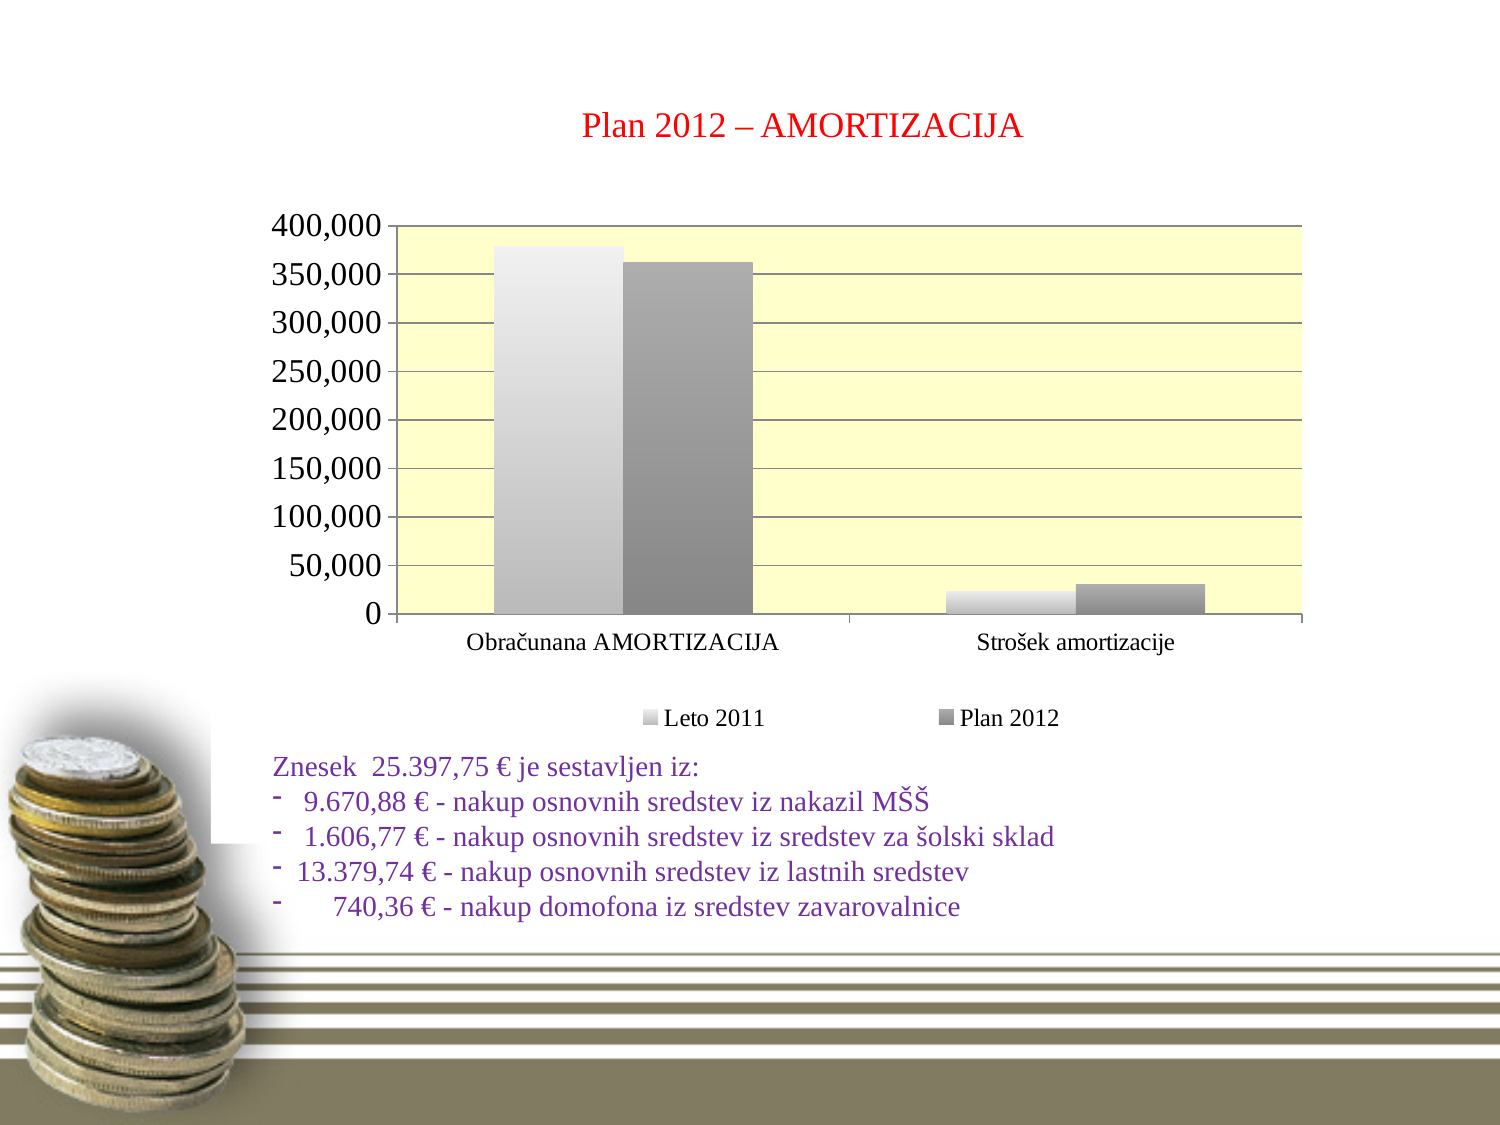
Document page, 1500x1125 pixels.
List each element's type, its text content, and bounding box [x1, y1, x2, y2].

title Plan 2012 – AMORTIZACIJA [234, 93, 1388, 162]
picture [0, 0, 1500, 1125]
chart [210, 163, 1407, 844]
text_box Znesek 25.397,75 € je sestavljen iz: 9.670,88 € - nakup osnovnih sredstev iz nakazil MŠŠ 1.606,77 € - nakup osnovnih sredstev iz sredstev za šolski sklad 13.379,74 € - nakup osnovnih sredstev iz lastnih sredstev 740,36 € - nakup domofona iz sredstev zavarovalnice [257, 739, 1447, 930]
